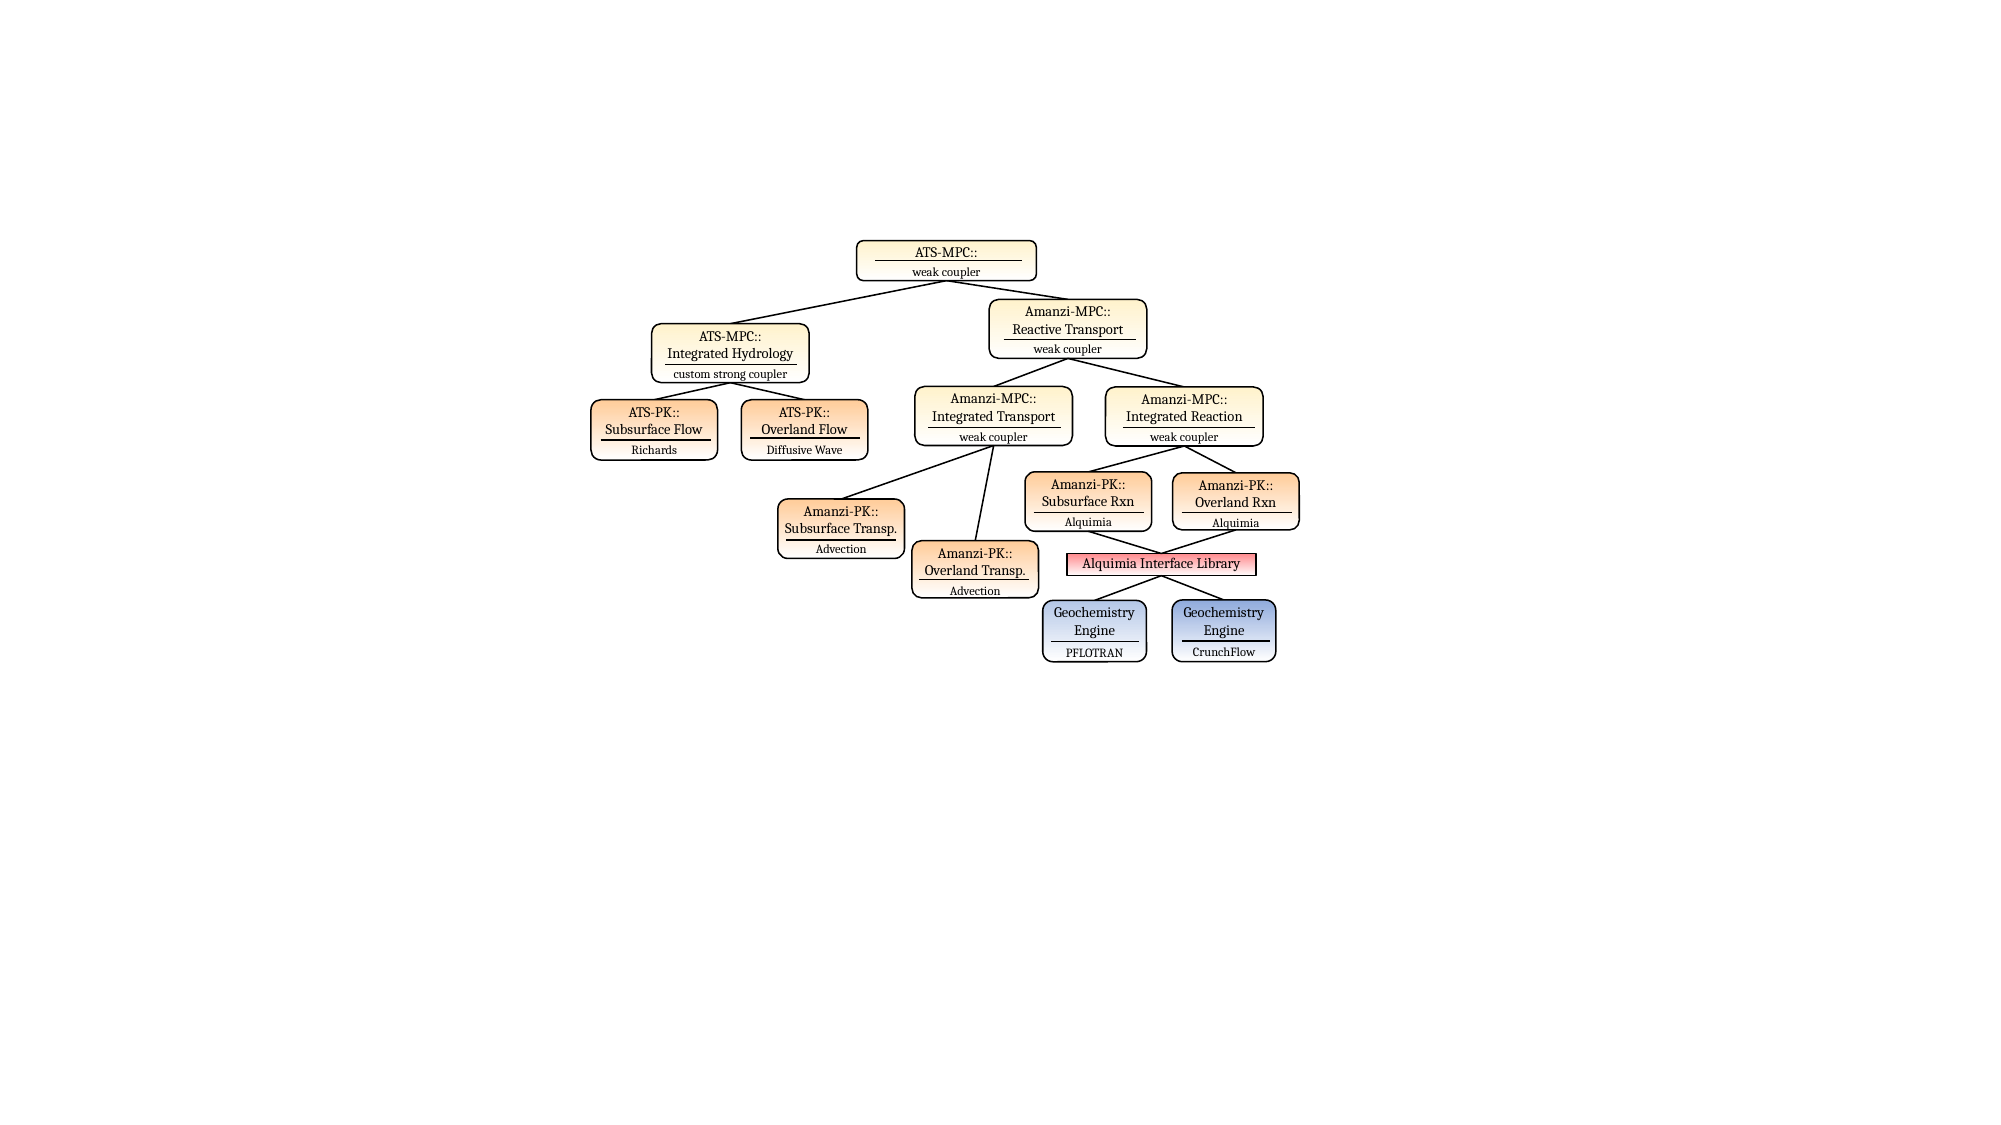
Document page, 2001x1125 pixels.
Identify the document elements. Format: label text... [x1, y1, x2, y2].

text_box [1025, 471, 1152, 532]
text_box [651, 323, 810, 383]
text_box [1094, 575, 1162, 601]
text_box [730, 280, 947, 324]
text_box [1068, 358, 1185, 387]
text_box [1088, 531, 1161, 554]
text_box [730, 383, 805, 400]
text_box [1088, 446, 1184, 472]
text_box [975, 445, 994, 541]
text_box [911, 540, 1039, 598]
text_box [1161, 529, 1236, 554]
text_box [993, 358, 1068, 386]
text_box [1161, 575, 1224, 600]
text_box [777, 498, 905, 559]
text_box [1172, 472, 1300, 530]
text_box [741, 399, 868, 461]
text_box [946, 280, 1068, 300]
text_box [1042, 600, 1147, 662]
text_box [856, 240, 1037, 281]
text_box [841, 445, 975, 500]
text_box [914, 386, 1073, 446]
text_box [989, 299, 1147, 359]
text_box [1105, 386, 1264, 446]
text_box Alquimia Interface Library [1066, 553, 1256, 576]
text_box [1184, 446, 1236, 472]
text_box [654, 383, 730, 400]
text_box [590, 399, 718, 461]
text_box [1172, 599, 1276, 662]
